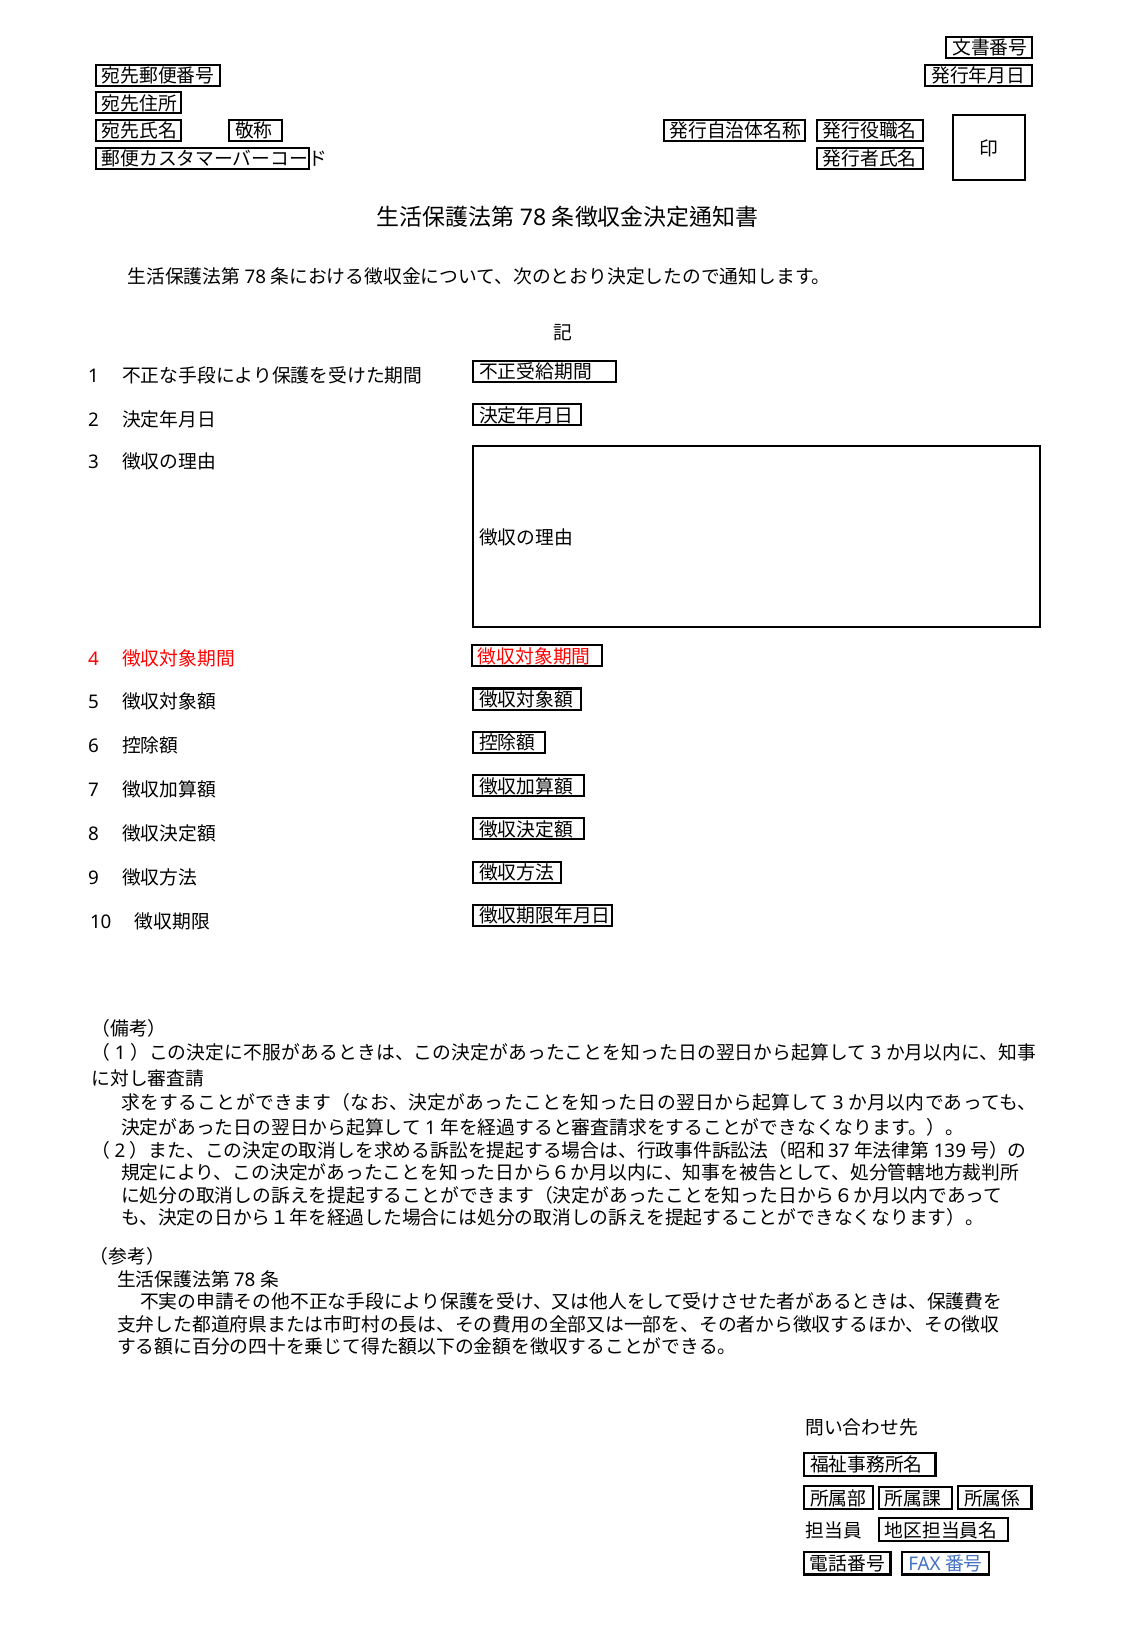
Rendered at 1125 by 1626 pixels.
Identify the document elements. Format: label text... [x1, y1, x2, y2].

text_box 生活保護法第78条徴収金決定通知書 [95, 195, 1041, 238]
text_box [73, 761, 1012, 805]
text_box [73, 717, 1012, 761]
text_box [73, 433, 1041, 628]
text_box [73, 391, 1012, 433]
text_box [73, 347, 1012, 391]
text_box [73, 674, 1012, 717]
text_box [75, 893, 1014, 938]
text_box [73, 805, 1012, 849]
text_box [73, 849, 1012, 894]
text_box （備考） （1）この決定に不服があるときは、この決定があったことを知った日の翌日から起算して3か月以内に、知事に対し審査請 求をすることができます（なお、決定があったことを知った日の翌日から起算して3か月以内であっても、決定があった日の翌日から起算して1年を経過すると審査請求をすることができなくなります。）。 （2）また、この決定の取消しを求める訴訟を提起する場合は、行政事件訴訟法（昭和37年法律第139号）の規定により、この決定があったことを知った日から６か月以内に、知事を被告として、処分管轄地方裁判所に処分の取消しの訴えを提起することができます（決定があったことを知った日から６か月以内であっても、決定の日から１年を経過した場合には処分の取消しの訴えを提起することができなくなります）。 [91, 1013, 1037, 1229]
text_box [75, 1237, 1028, 1377]
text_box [73, 629, 1012, 674]
text_box 生活保護法第78条における徴収金について、次のとおり決定したので通知します。 [93, 256, 1039, 295]
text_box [95, 64, 309, 169]
text_box 記 [90, 313, 1035, 352]
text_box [790, 1408, 1032, 1575]
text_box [925, 36, 1032, 86]
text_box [663, 114, 1025, 181]
